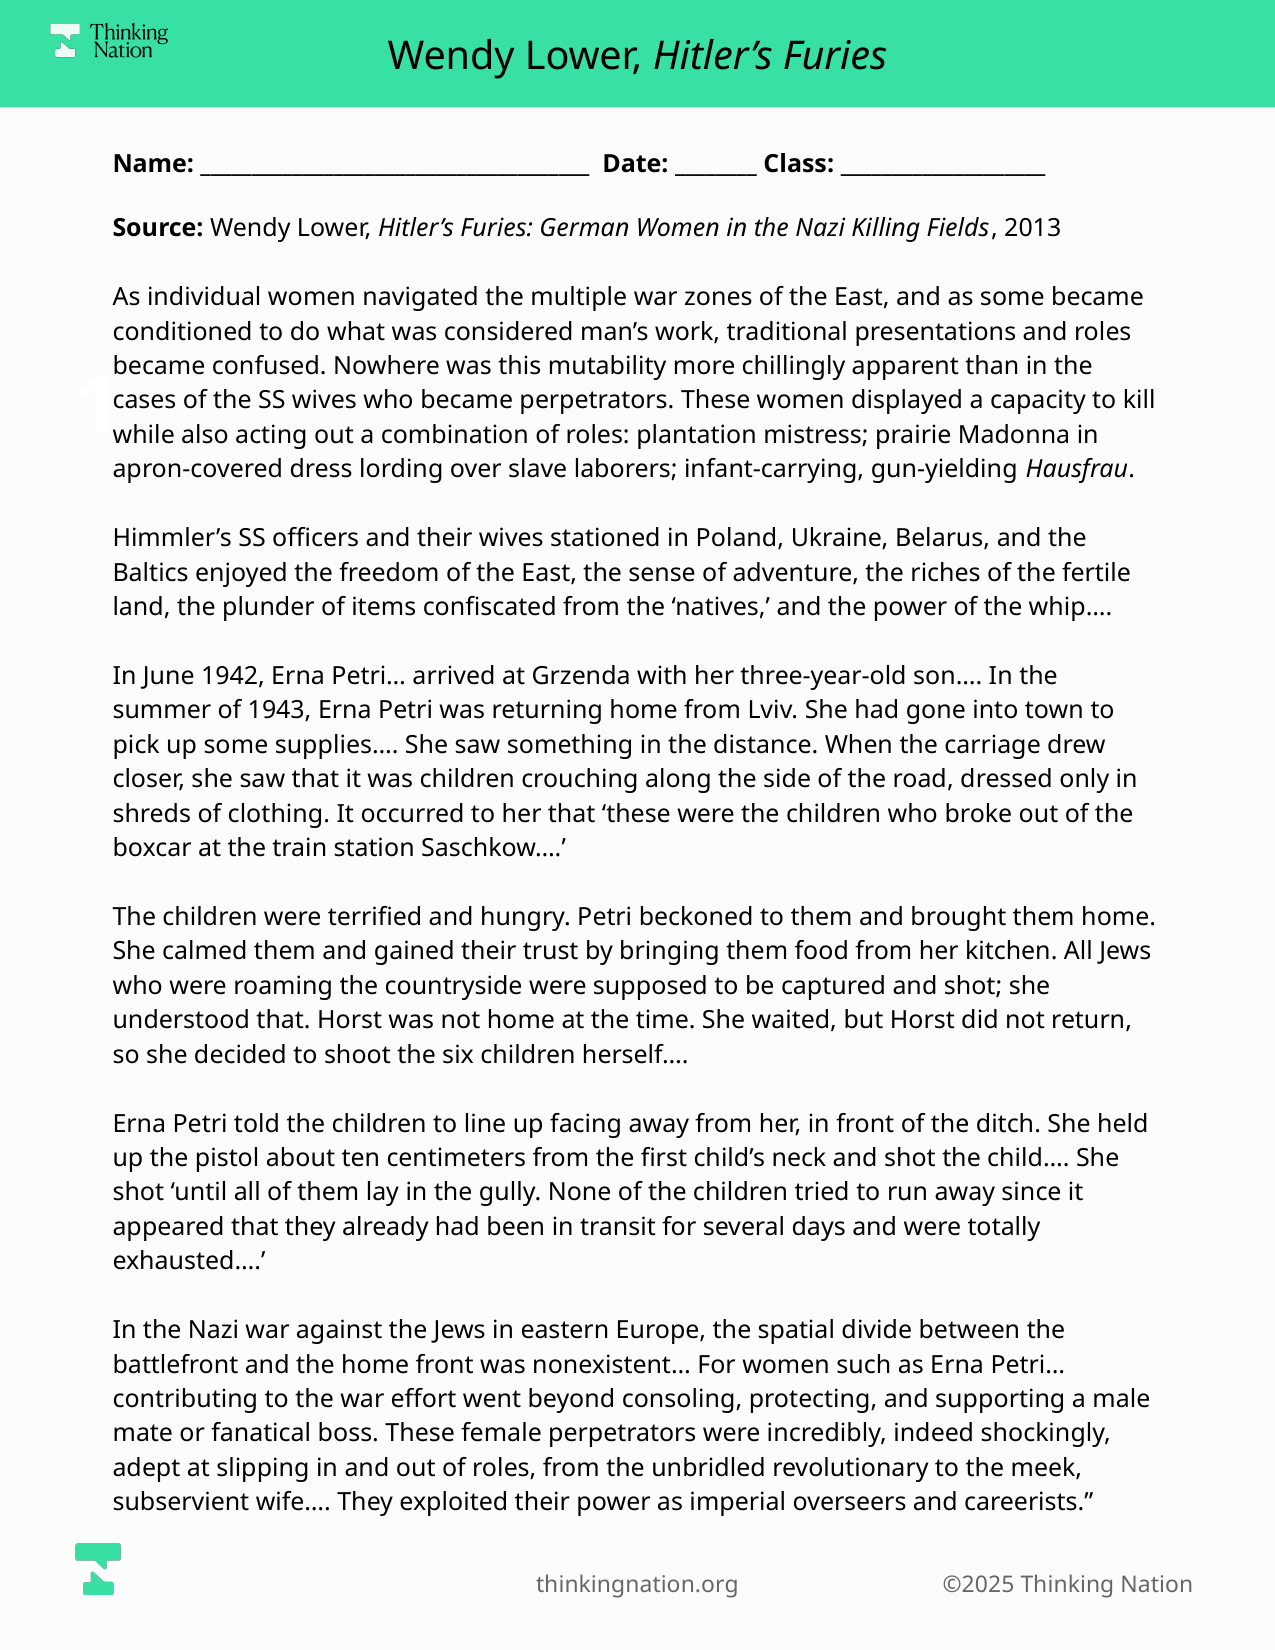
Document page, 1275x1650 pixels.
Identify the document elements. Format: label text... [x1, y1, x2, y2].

text_box ©2025 Thinking Nation [907, 1553, 1210, 1605]
text_box 1 [30, 315, 165, 450]
text_box thinkingnation.org [486, 1566, 789, 1605]
text_box Name: ______________________________________ Date: ________ Class: ____________________ Source: Wendy Lower, Hitler’s Furies: German Women in the Nazi Killing Fields, 2013 As individual women navigated the multiple war zones of the East, and as some became conditioned to do what was considered man’s work, traditional presentations and roles became confused. Nowhere was this mutability more chillingly apparent than in the cases of the SS wives who became perpetrators. These women displayed a capacity to kill while also acting out a combination of roles: plantation mistress; prairie Madonna in apron-covered dress lording over slave laborers; infant-carrying, gun-yielding Hausfrau. Himmler’s SS officers and their wives stationed in Poland, Ukraine, Belarus, and the Baltics enjoyed the freedom of the East, the sense of adventure, the riches of the fertile land, the plunder of items confiscated from the ‘natives,’ and the power of the whip…. In June 1942, Erna Petri… arrived at Grzenda with her three-year-old son…. In the summer of 1943, Erna Petri was returning home from Lviv. She had gone into town to pick up some supplies…. She saw something in the distance. When the carriage drew closer, she saw that it was children crouching along the side of the road, dressed only in shreds of clothing. It occurred to her that ‘these were the children who broke out of the boxcar at the train station Saschkow….’ The children were terrified and hungry. Petri beckoned to them and brought them home. She calmed them and gained their trust by bringing them food from her kitchen. All Jews who were roaming the countryside were supposed to be captured and shot; she understood that. Horst was not home at the time. She waited, but Horst did not return, so she decided to shoot the six children herself…. Erna Petri told the children to line up facing away from her, in front of the ditch. She held up the pistol about ten centimeters from the first child’s neck and shot the child…. She shot ‘until all of them lay in the gully. None of the children tried to run away since it appeared that they already had been in transit for several days and were totally exhausted….’ In the Nazi war against the Jews in eastern Europe, the spatial divide between the battlefront and the home front was nonexistent… For women such as Erna Petri… contributing to the war effort went beyond consoling, protecting, and supporting a male mate or fanatical boss. These female perpetrators were incredibly, indeed shockingly, adept at slipping in and out of roles, from the unbridled revolutionary to the meek, subservient wife…. They exploited their power as imperial overseers and careerists.” [97, 132, 1178, 1566]
picture [36, 12, 172, 69]
picture [62, 1533, 134, 1605]
text_box Wendy Lower, Hitler’s Furies [0, 0, 1275, 108]
